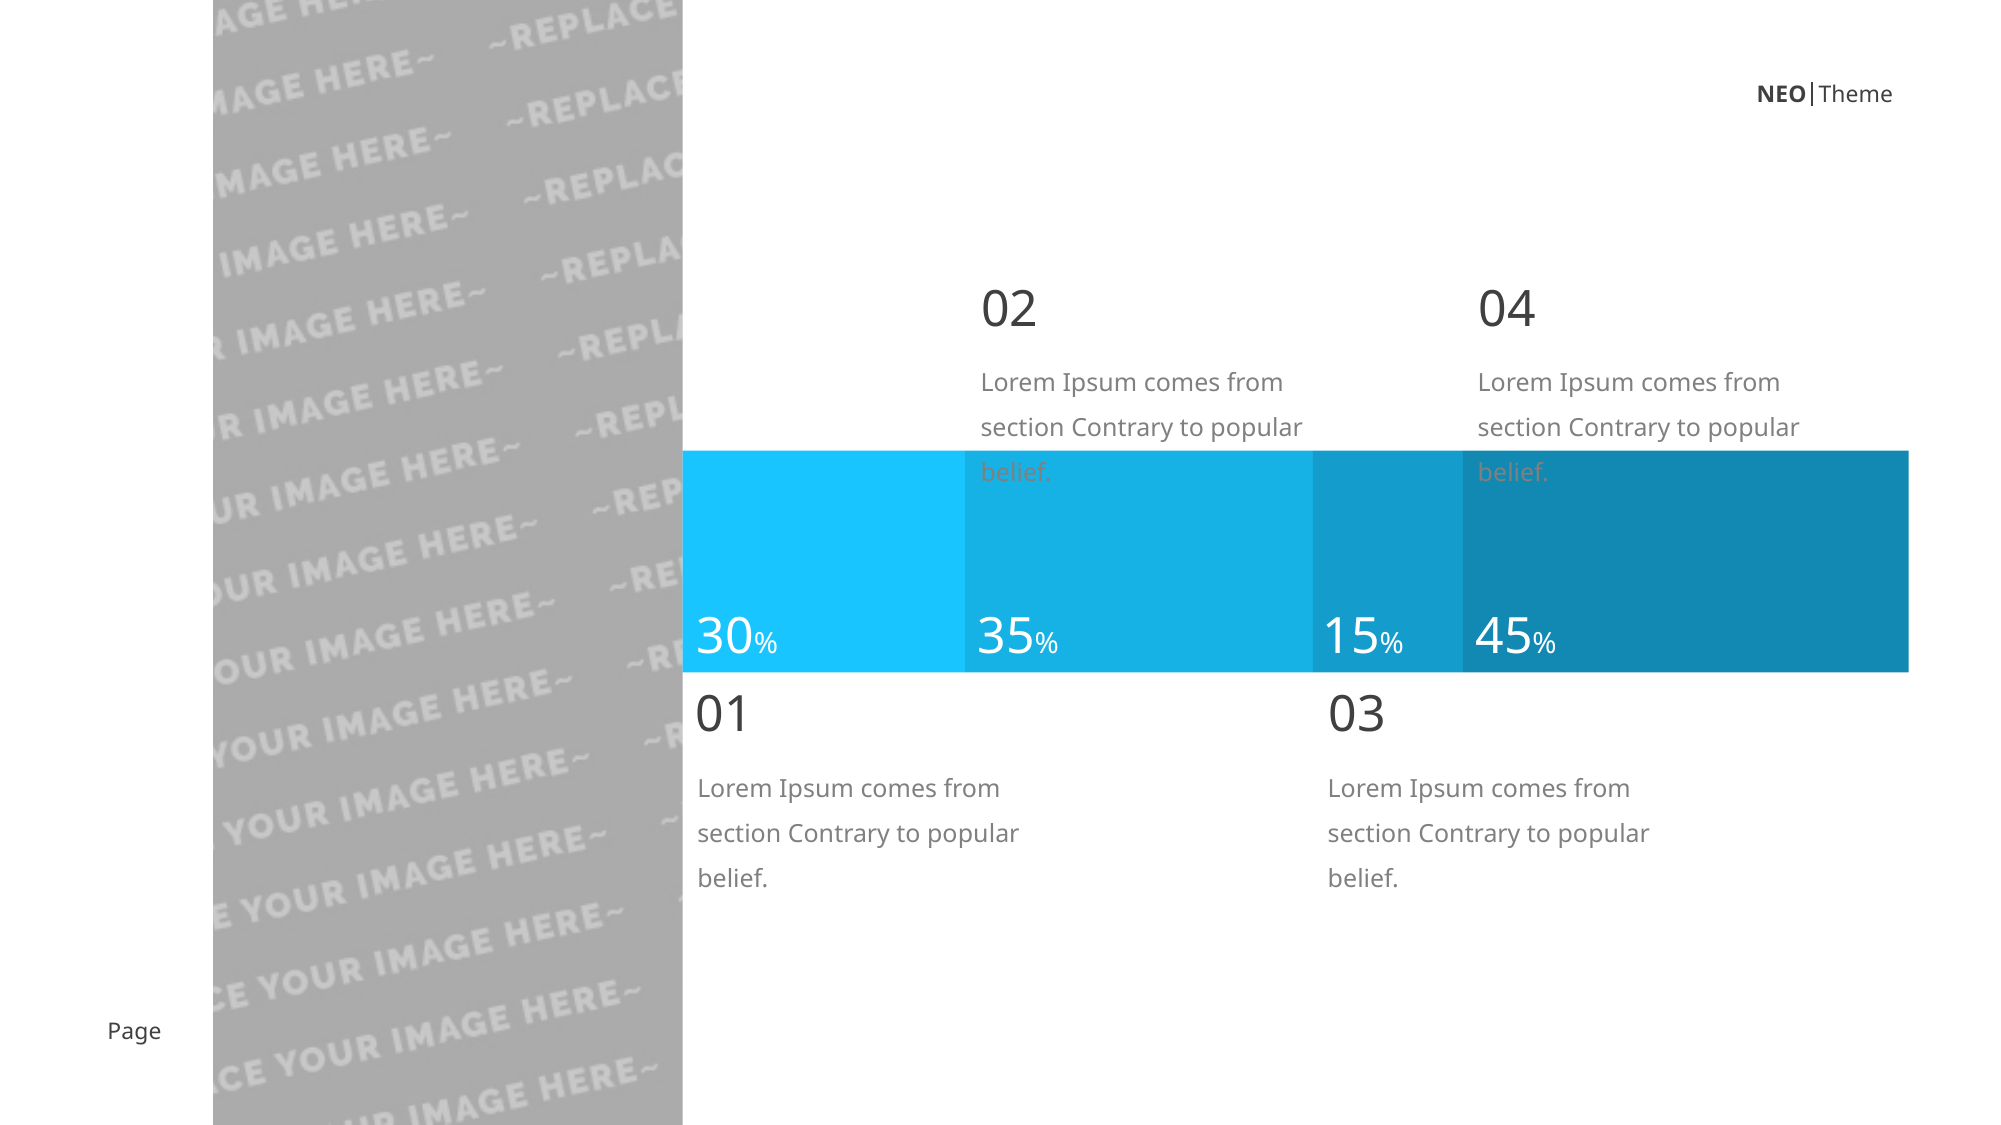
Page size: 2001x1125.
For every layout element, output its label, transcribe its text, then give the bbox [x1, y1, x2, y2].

text_box 01 [683, 674, 768, 750]
text_box 15% [1307, 596, 1419, 672]
picture [213, 0, 683, 1125]
text_box Lorem Ipsum comes from section Contrary to popular belief. [683, 750, 1084, 900]
text_box 35% [962, 596, 1074, 672]
text_box 45% [1460, 596, 1572, 672]
text_box [1462, 450, 1910, 673]
text_box [683, 450, 964, 673]
text_box Lorem Ipsum comes from section Contrary to popular belief. [965, 344, 1368, 494]
text_box 04 [1464, 268, 1551, 344]
text_box 30% [683, 596, 793, 672]
text_box 03 [1313, 674, 1401, 750]
text_box Lorem Ipsum comes from section Contrary to popular belief. [1312, 750, 1715, 900]
text_box [1312, 450, 1462, 673]
text_box [964, 450, 1312, 673]
text_box Lorem Ipsum comes from section Contrary to popular belief. [1462, 344, 1865, 494]
text_box 02 [966, 268, 1053, 344]
